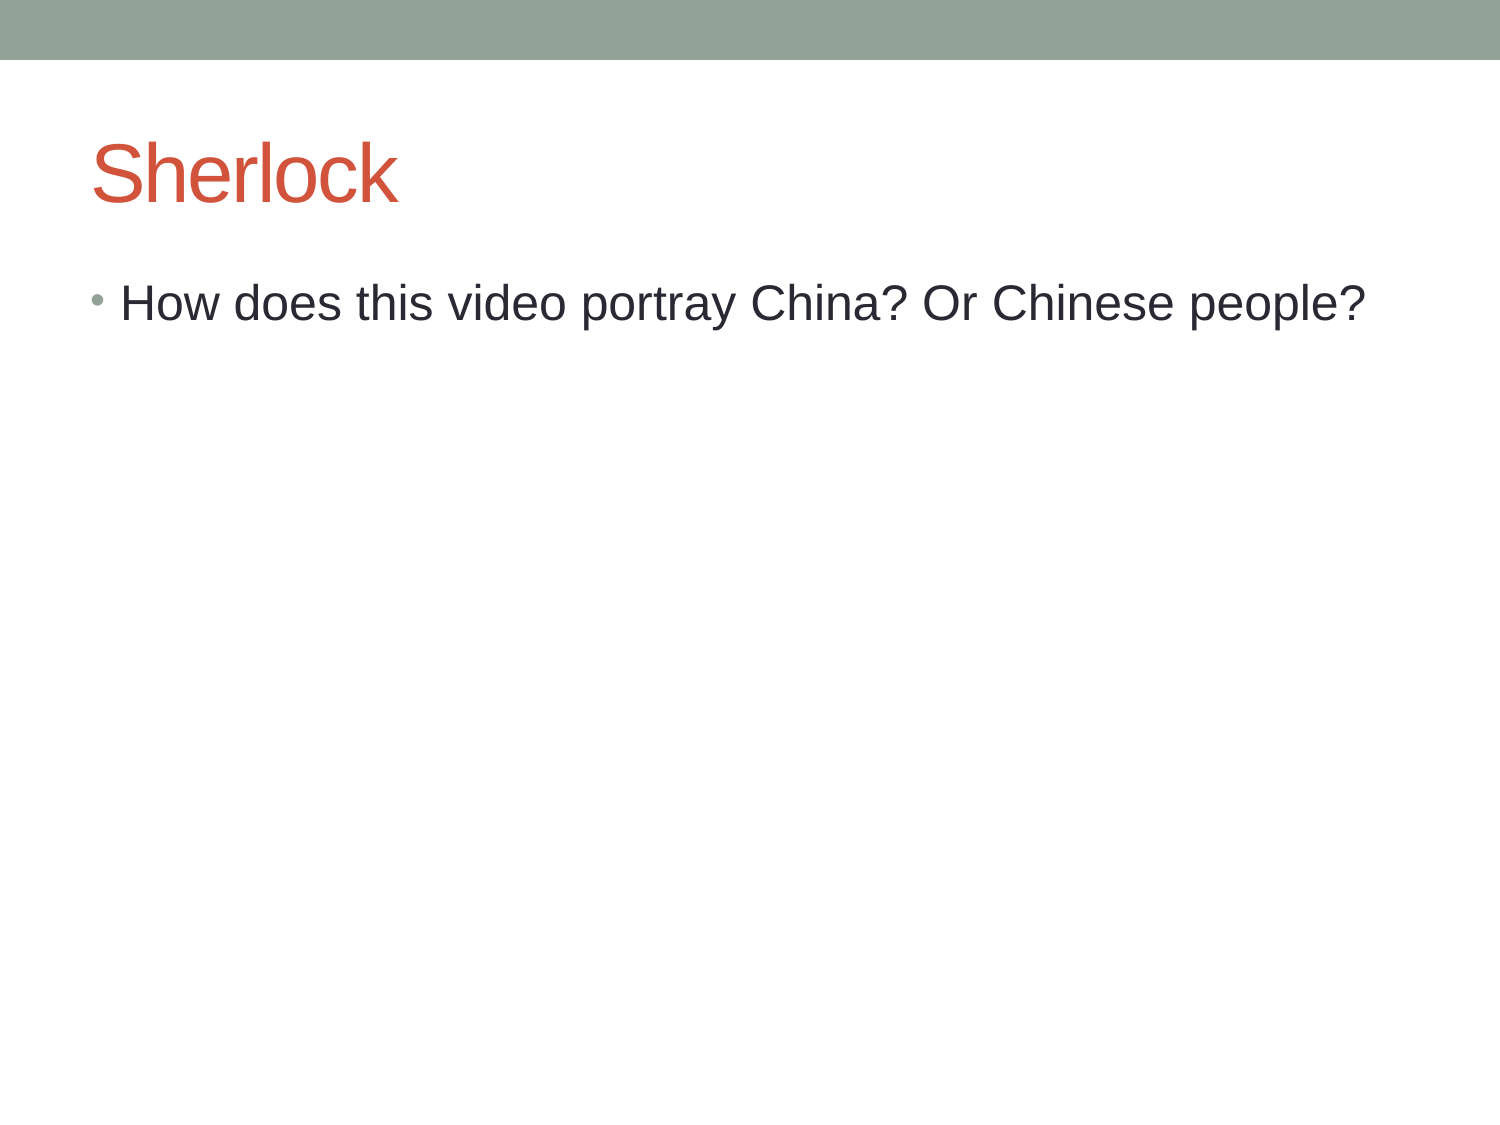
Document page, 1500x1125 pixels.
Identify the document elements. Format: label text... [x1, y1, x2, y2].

list How does this video portray China? Or Chinese people? [75, 262, 1425, 1063]
title Sherlock [75, 87, 1425, 250]
